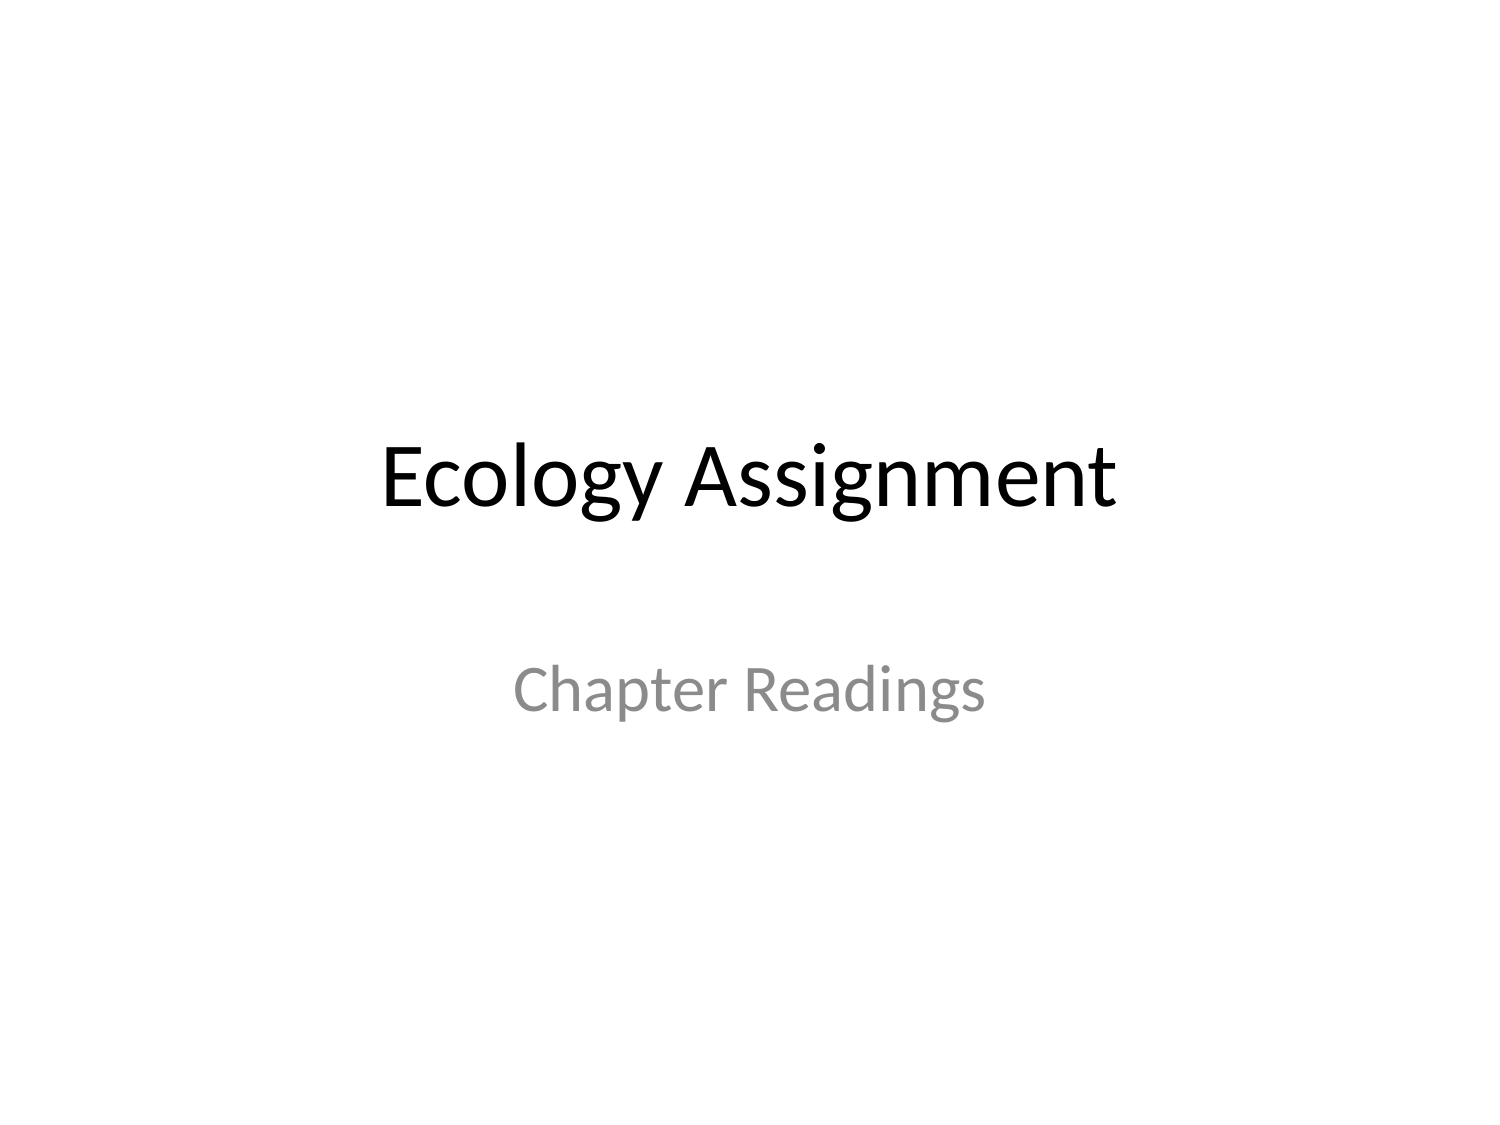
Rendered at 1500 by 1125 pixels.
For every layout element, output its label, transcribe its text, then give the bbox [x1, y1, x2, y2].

subtitle Chapter Readings [225, 637, 1275, 925]
title Ecology Assignment [112, 349, 1388, 591]
